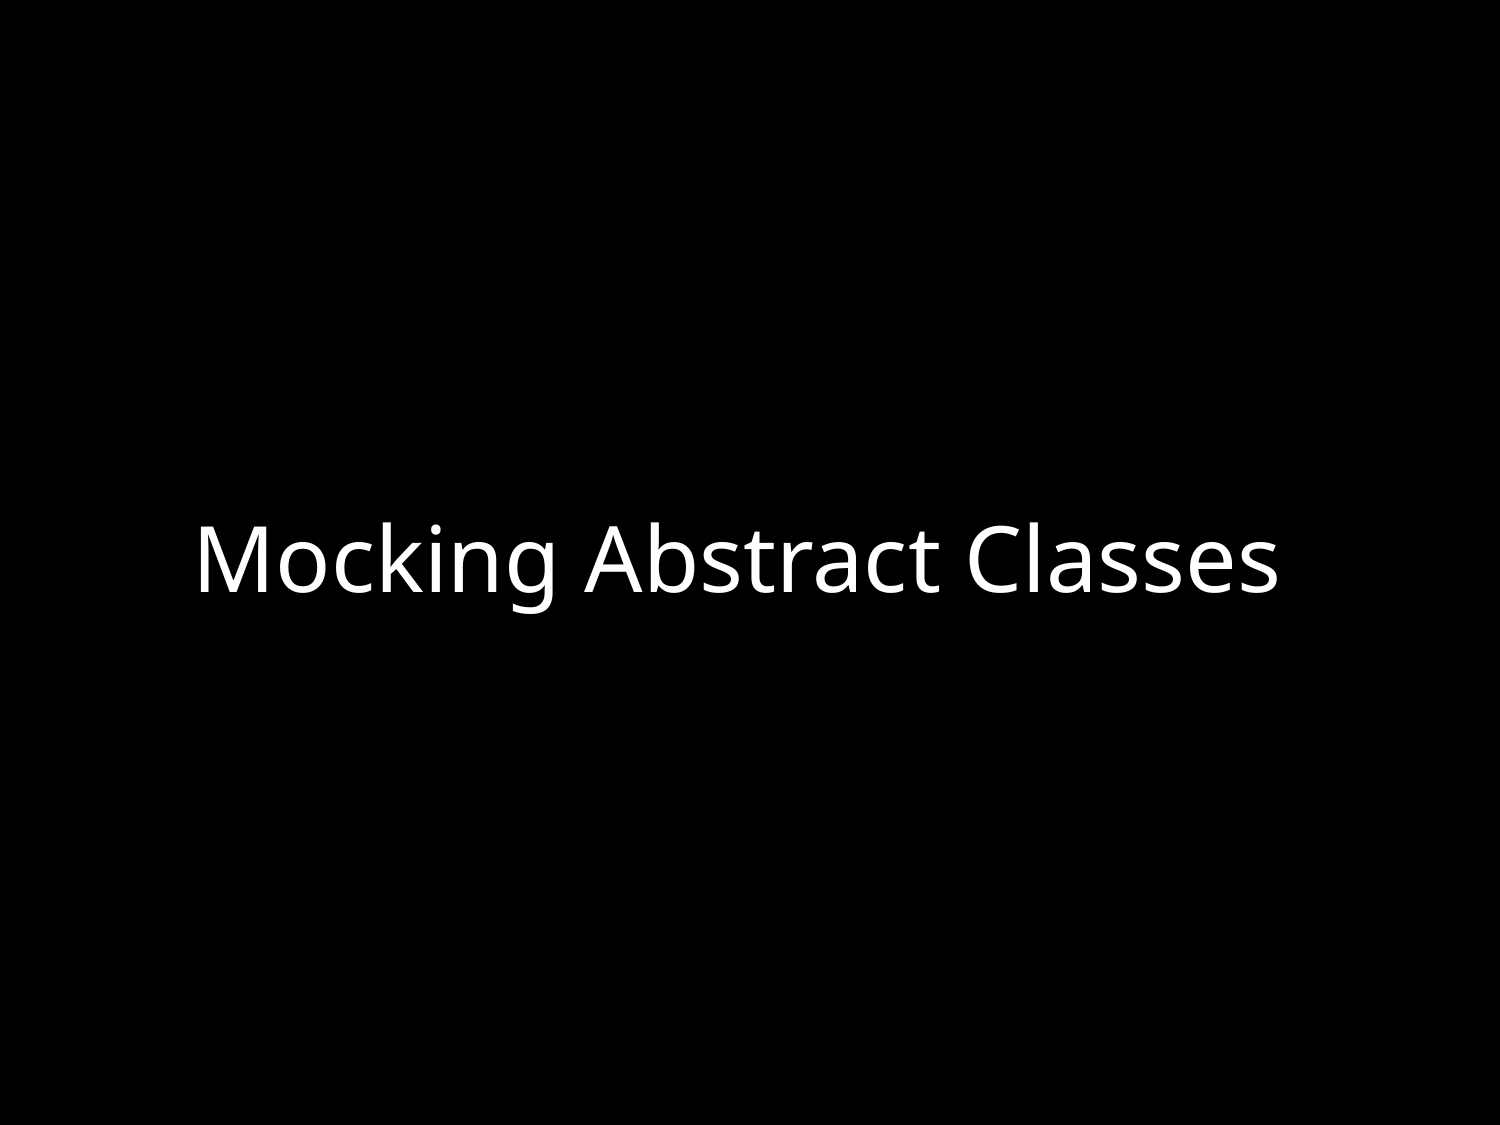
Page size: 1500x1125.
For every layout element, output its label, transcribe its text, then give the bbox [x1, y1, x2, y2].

title Mocking Abstract Classes [62, 462, 1413, 650]
